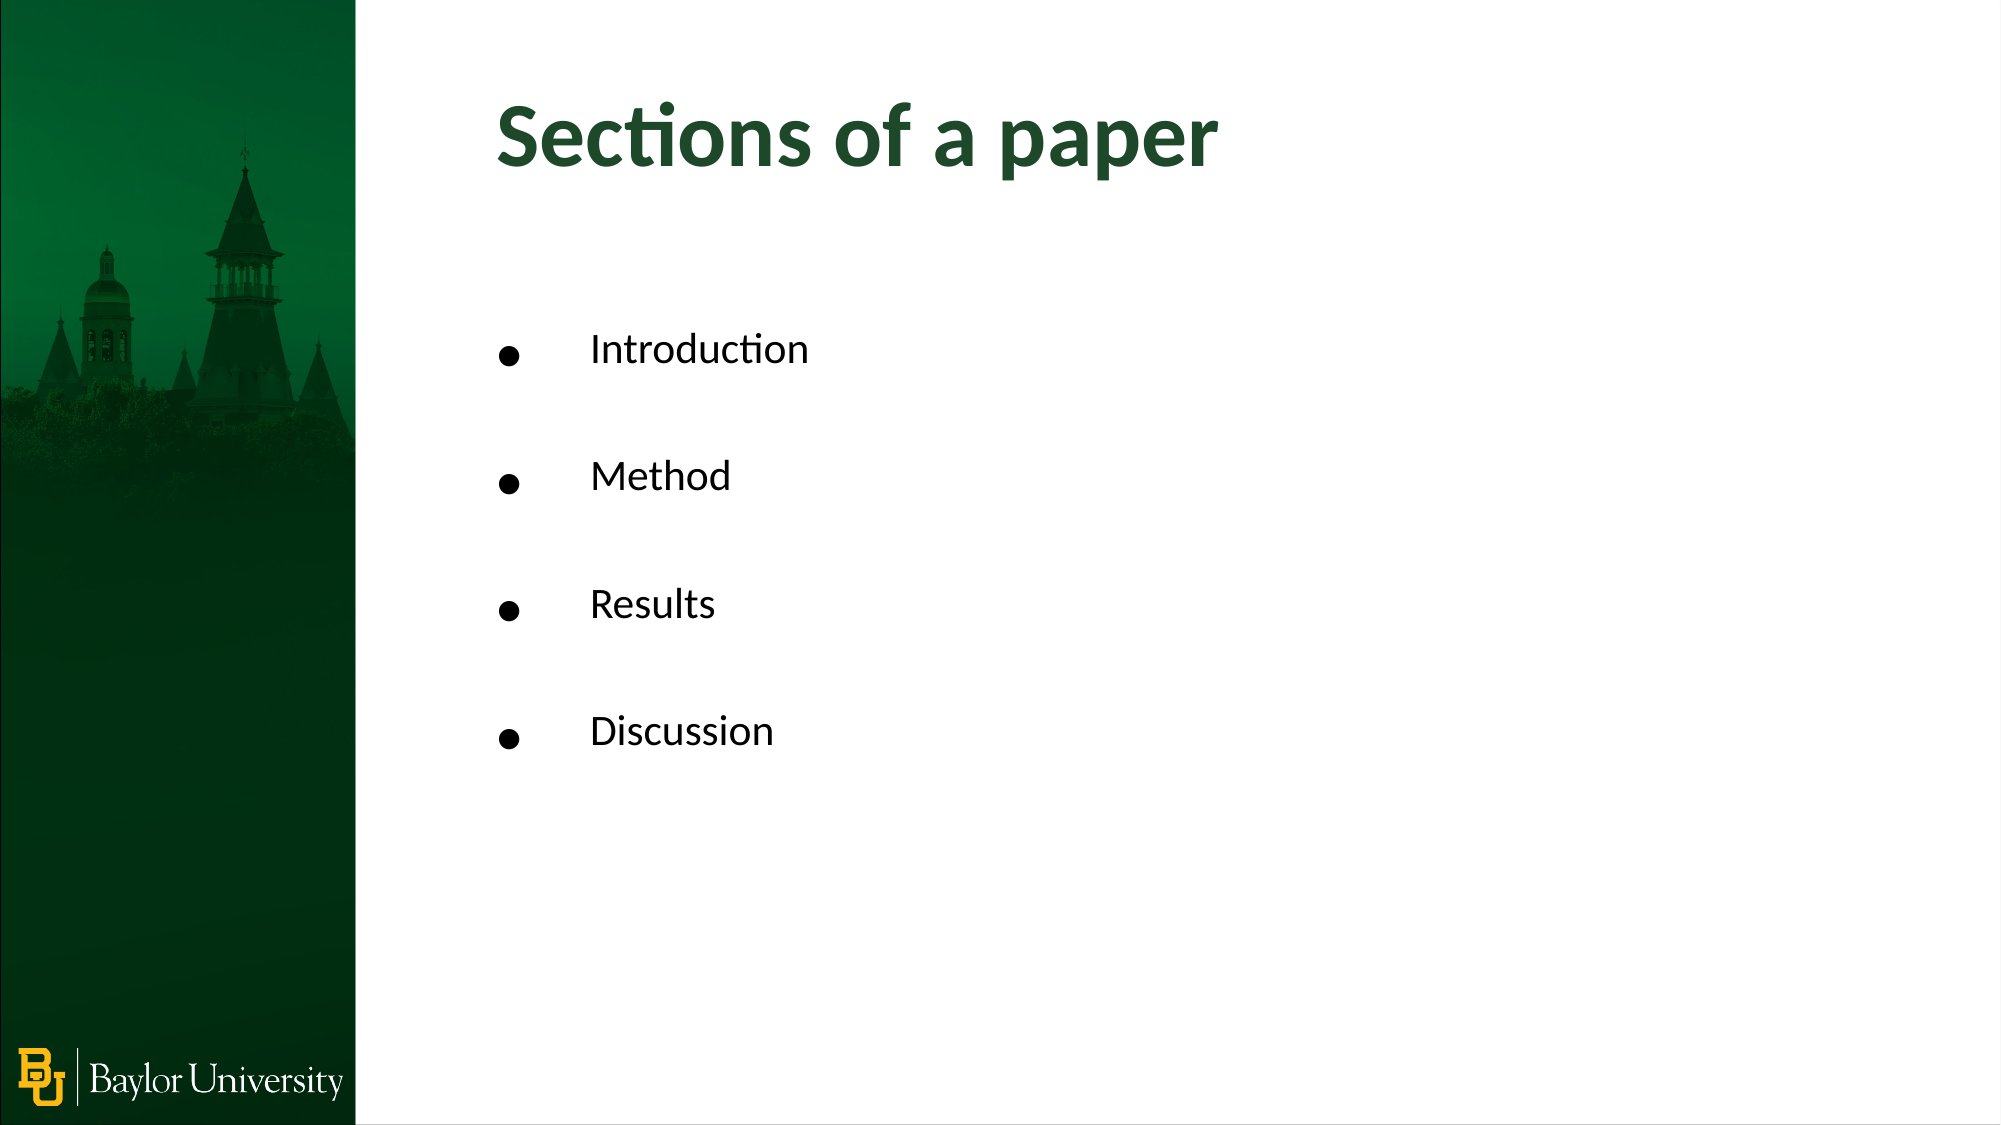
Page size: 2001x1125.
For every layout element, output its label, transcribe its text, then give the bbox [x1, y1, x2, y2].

picture [0, 0, 2001, 1125]
text_box Introduction Method Results Discussion [481, 303, 1727, 919]
text_box Sections of a paper [481, 79, 1908, 224]
